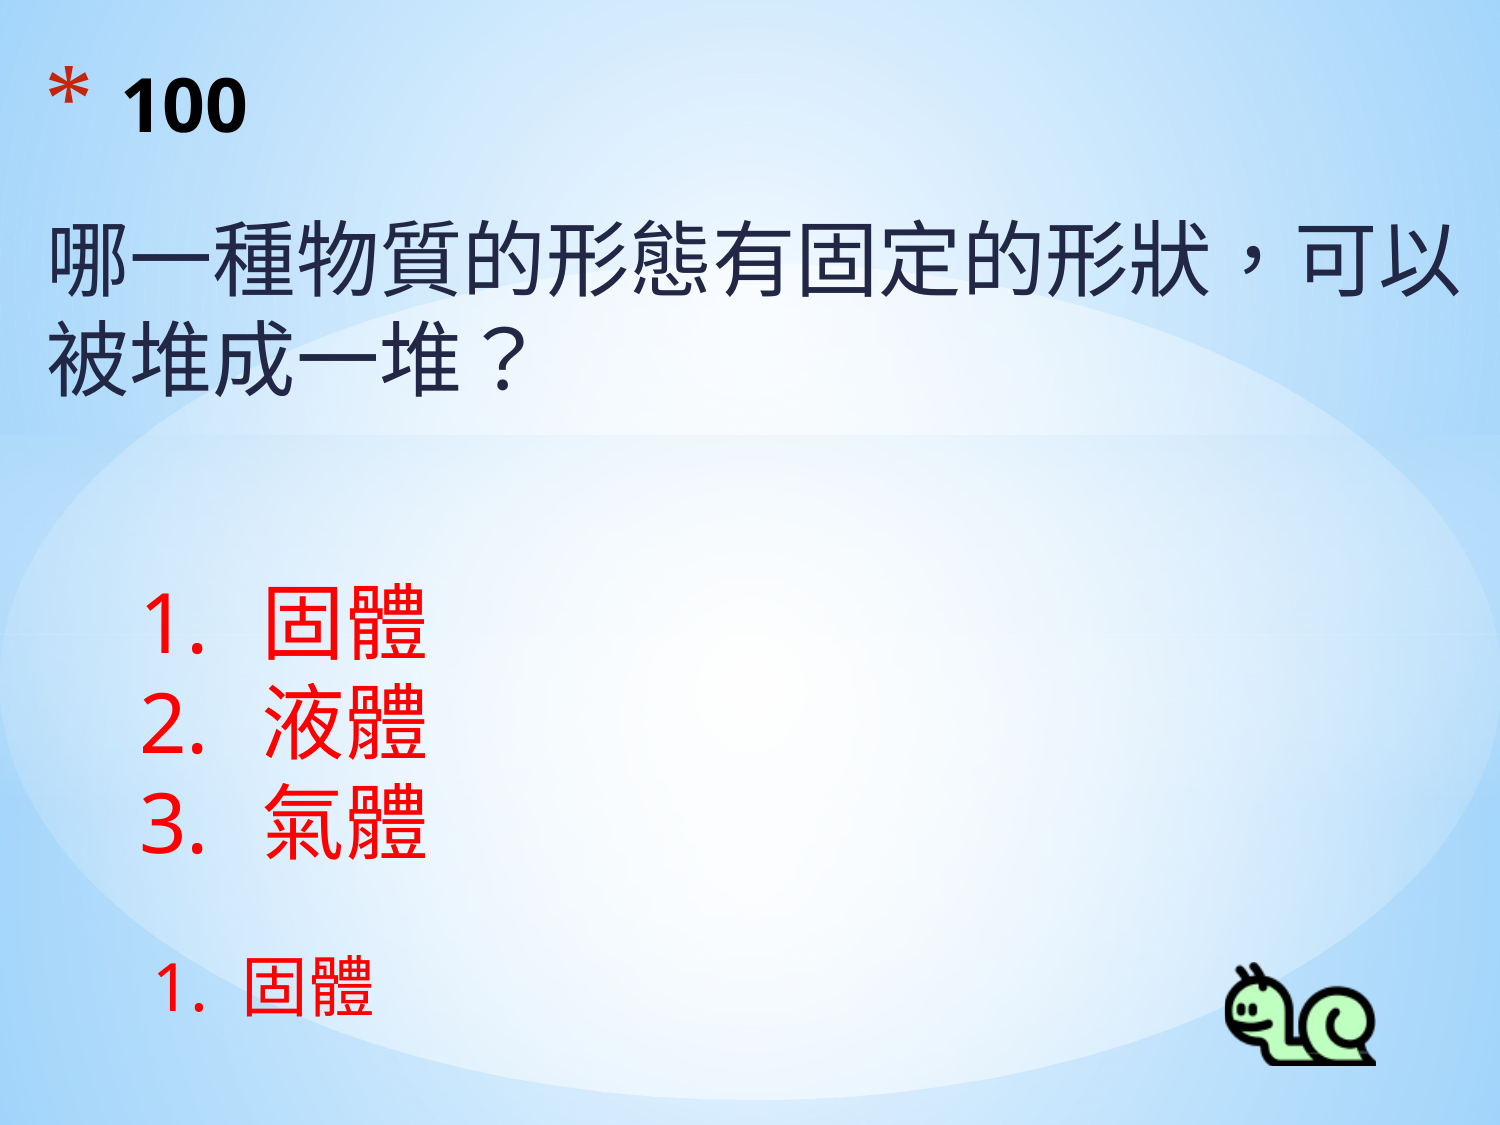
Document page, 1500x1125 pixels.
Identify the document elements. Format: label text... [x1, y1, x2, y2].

title 100 [0, 50, 463, 188]
picture [1224, 962, 1377, 1067]
text_box 固體 液體 氣體 [124, 562, 888, 978]
text_box 1. 固體 [137, 937, 600, 1093]
subtitle 哪一種物質的形態有固定的形狀，可以被堆成一堆？ [31, 200, 1494, 625]
